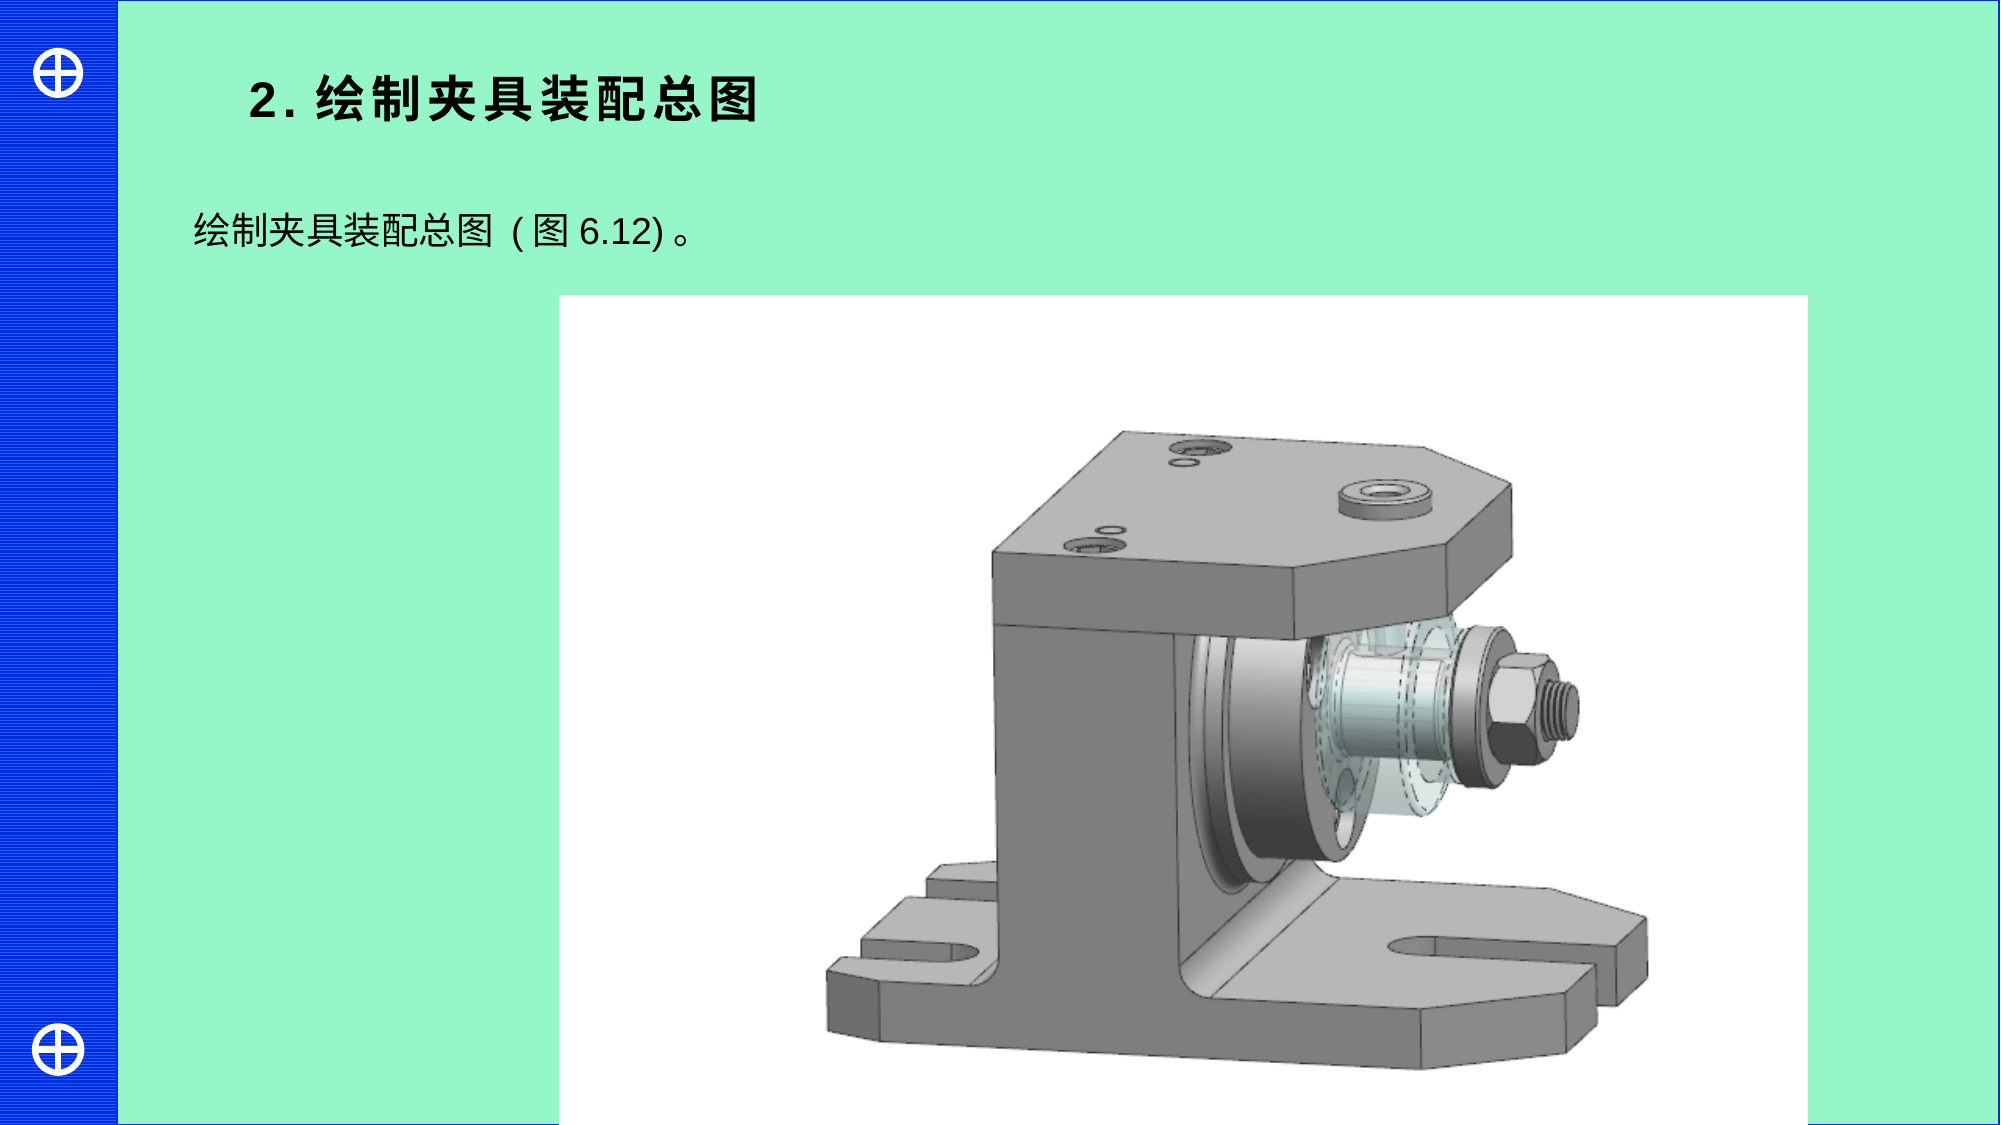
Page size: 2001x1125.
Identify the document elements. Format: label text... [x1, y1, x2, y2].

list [559, 295, 1808, 1125]
text_box 绘制夹具装配总图 (图6.12)。 [178, 199, 1179, 260]
text_box 2.绘制夹具装配总图 [126, 18, 1414, 140]
